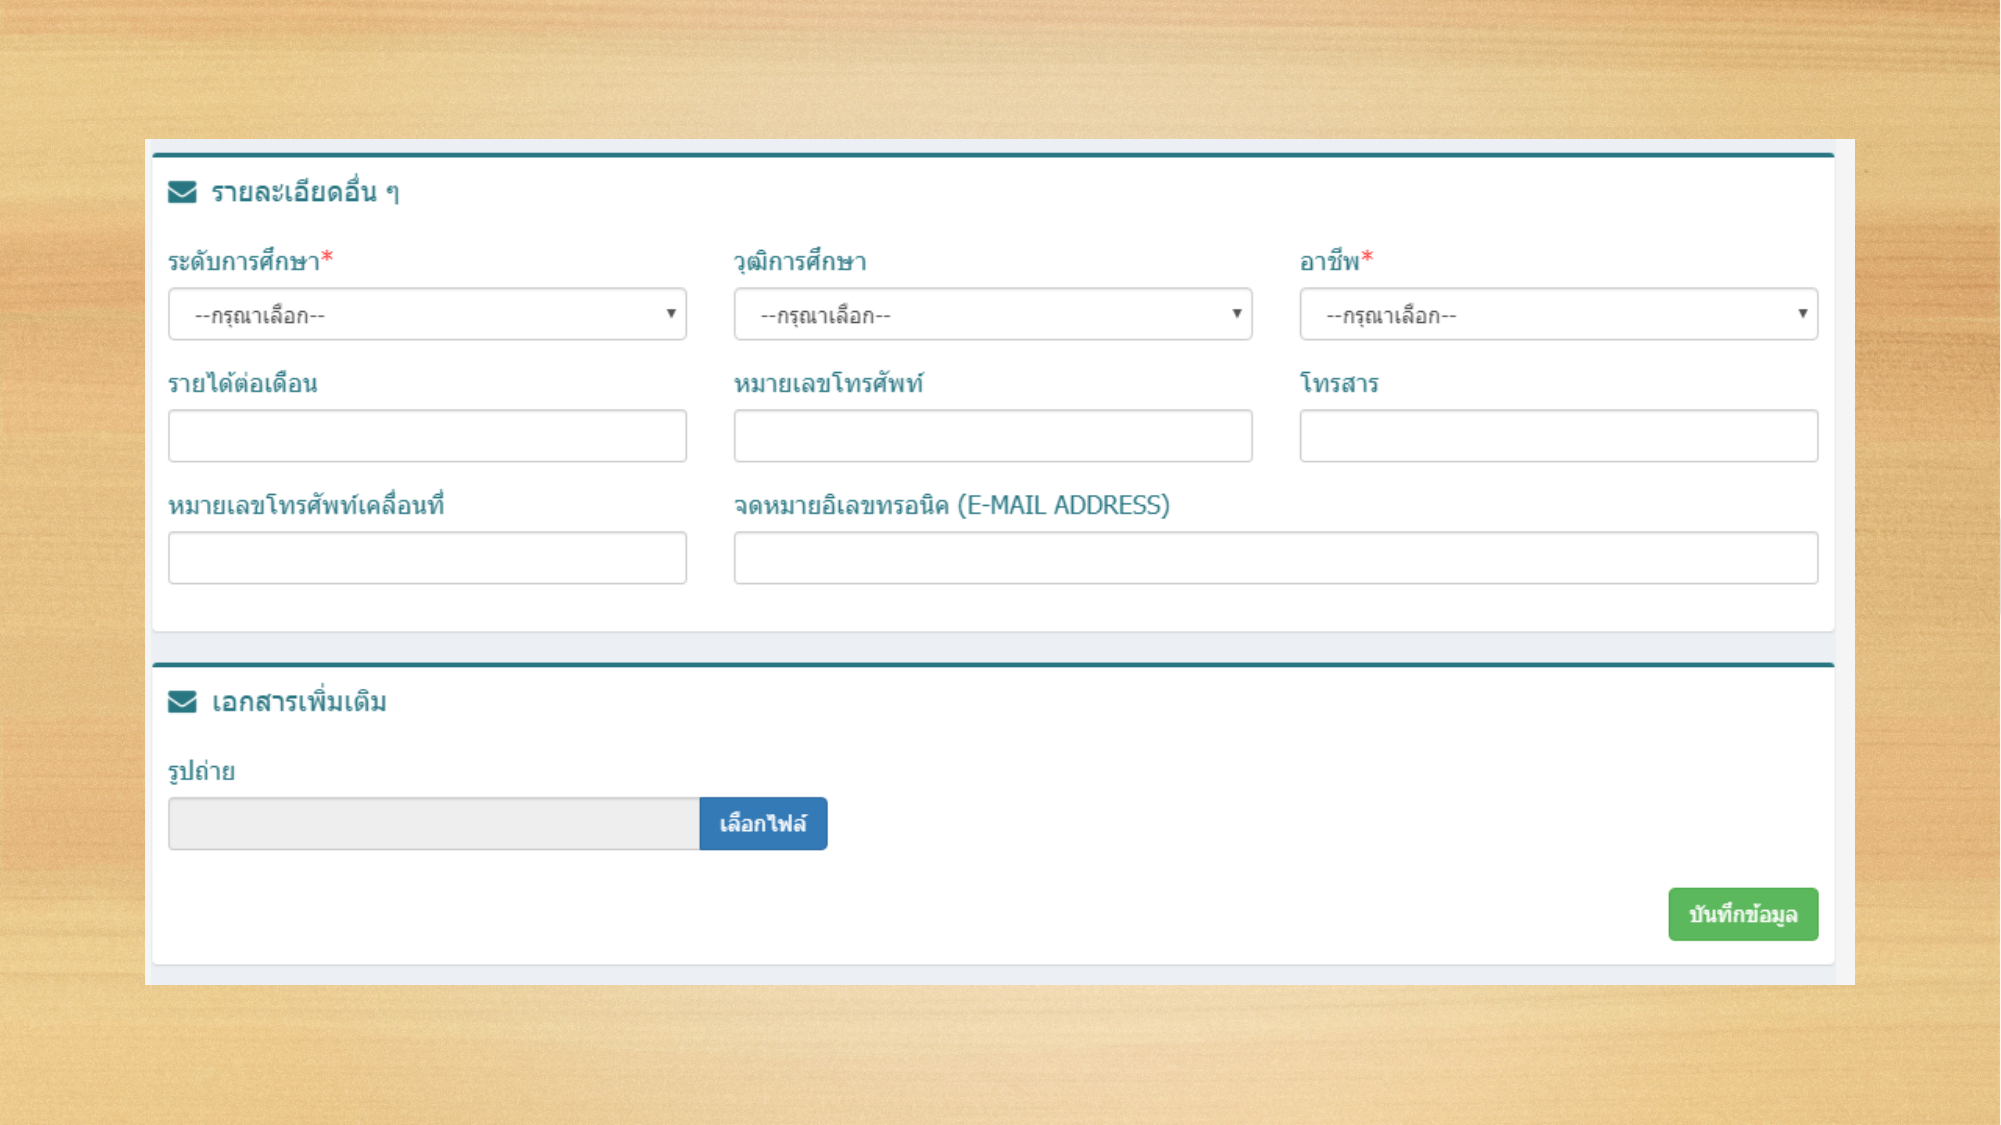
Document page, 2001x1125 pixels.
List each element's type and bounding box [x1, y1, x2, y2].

picture [145, 139, 1855, 986]
text_box [0, 0, 2000, 1125]
